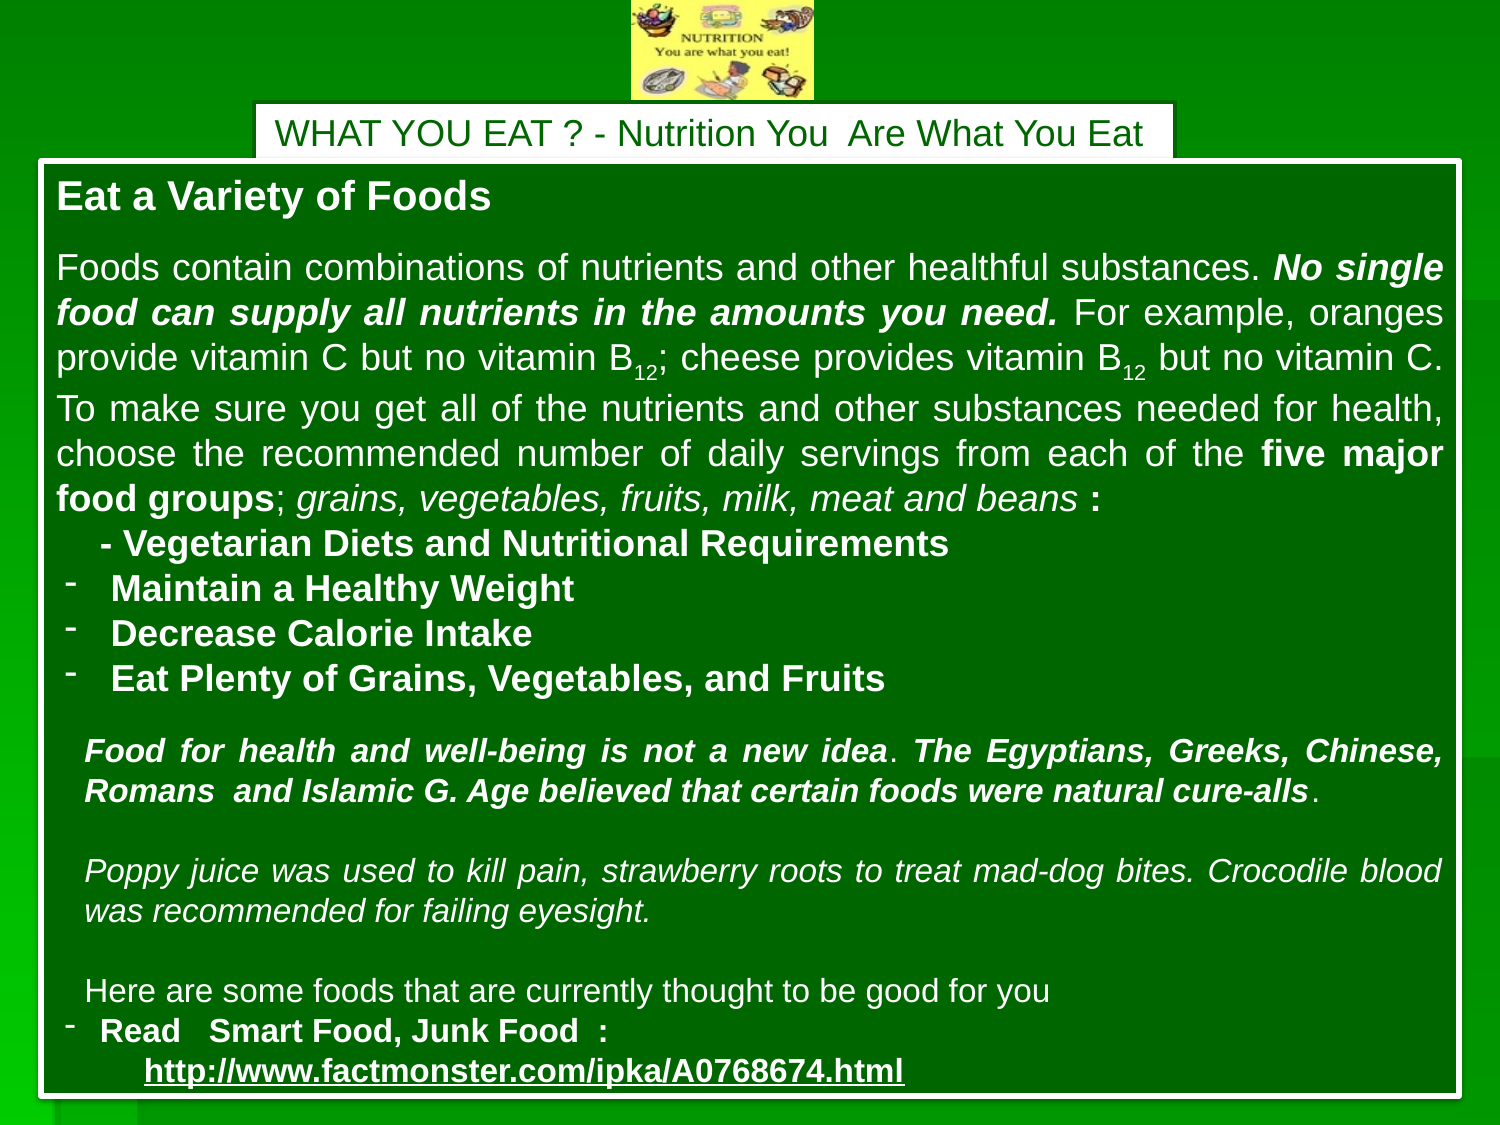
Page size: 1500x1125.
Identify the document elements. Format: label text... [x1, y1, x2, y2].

text_box Eat a Variety of Foods Foods contain combinations of nutrients and other healthful substances. No single food can supply all nutrients in the amounts you need. For example, oranges provide vitamin C but no vitamin B12; cheese provides vitamin B12 but no vitamin C. To make sure you get all of the nutrients and other substances needed for health, choose the recommended number of daily servings from each of the five major food groups; grains, vegetables, fruits, milk, meat and beans : - Vegetarian Diets and Nutritional Requirements Maintain a Healthy Weight Decrease Calorie Intake Eat Plenty of Grains, Vegetables, and Fruits Food for health and well-being is not a new idea. The Egyptians, Greeks, Chinese, Romans and Islamic G. Age believed that certain foods were natural cure-alls. Poppy juice was used to kill pain, strawberry roots to treat mad-dog bites. Crocodile blood was recommended for failing eyesight. Here are some foods that are currently thought to be good for you Read Smart Food, Junk Food : http://www.factmonster.com/ipka/A0768674.html [38, 158, 1462, 1099]
picture [631, 0, 814, 102]
text_box WHAT YOU EAT ? - Nutrition You Are What You Eat [252, 100, 1177, 157]
